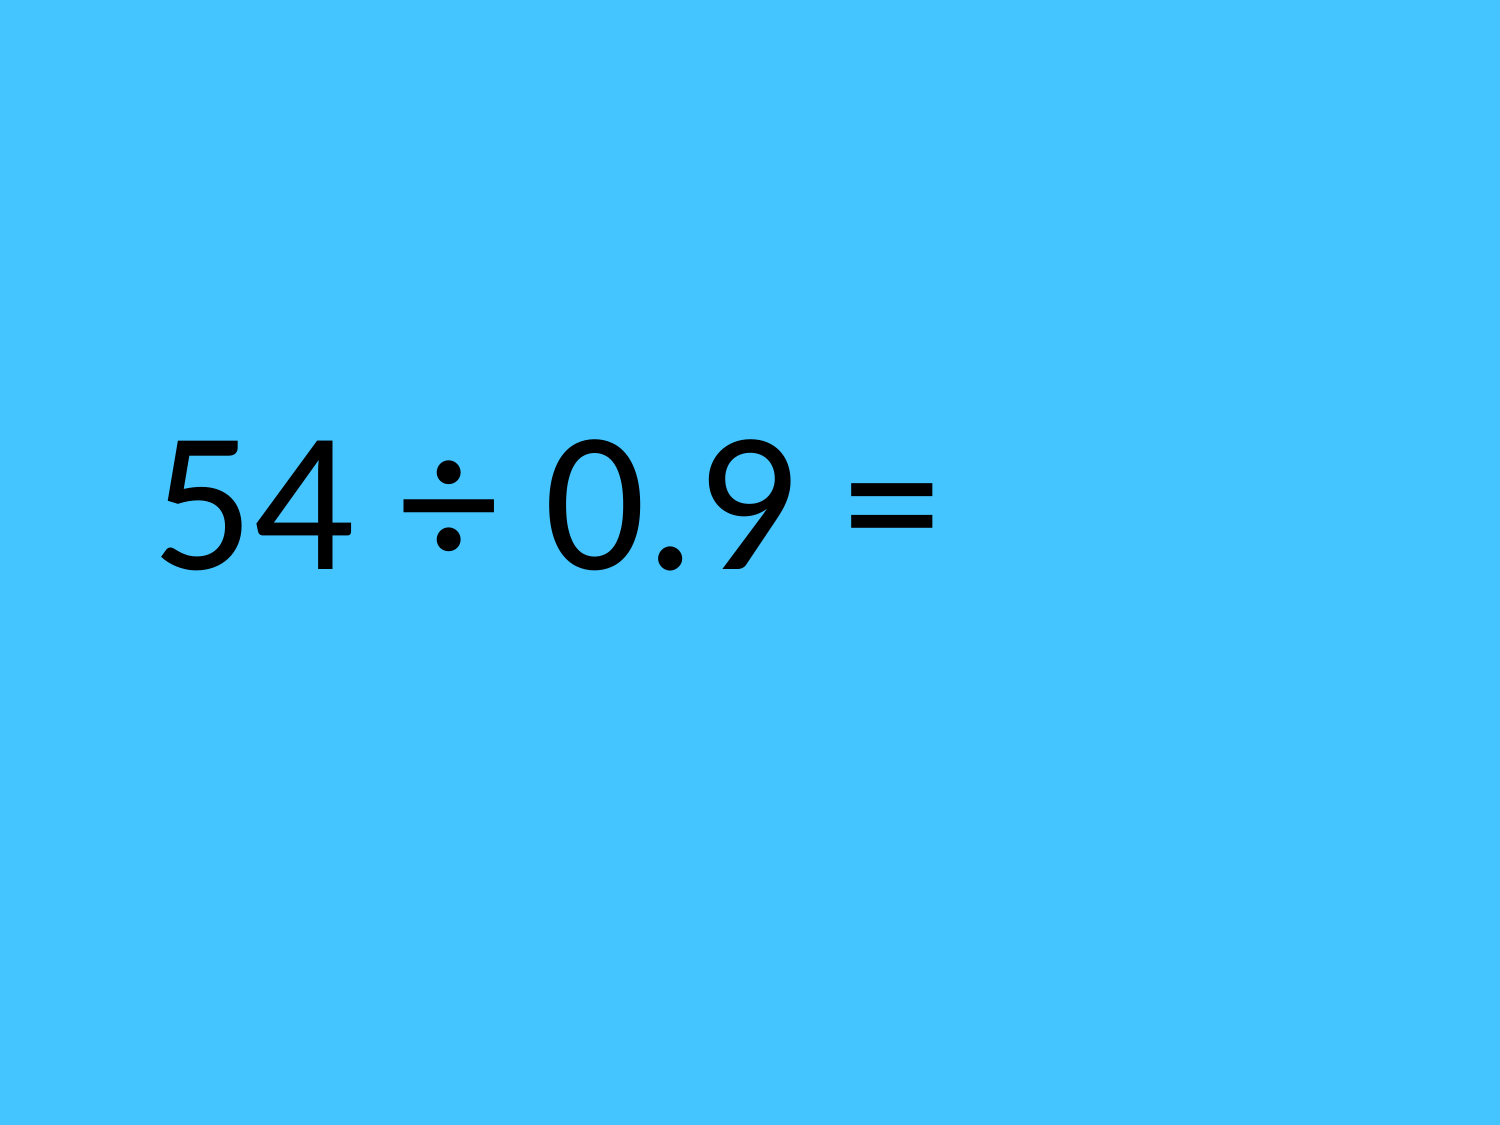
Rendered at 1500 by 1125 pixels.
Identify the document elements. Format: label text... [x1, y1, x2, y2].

text_box 54 ÷ 0.9 = [137, 362, 1138, 618]
